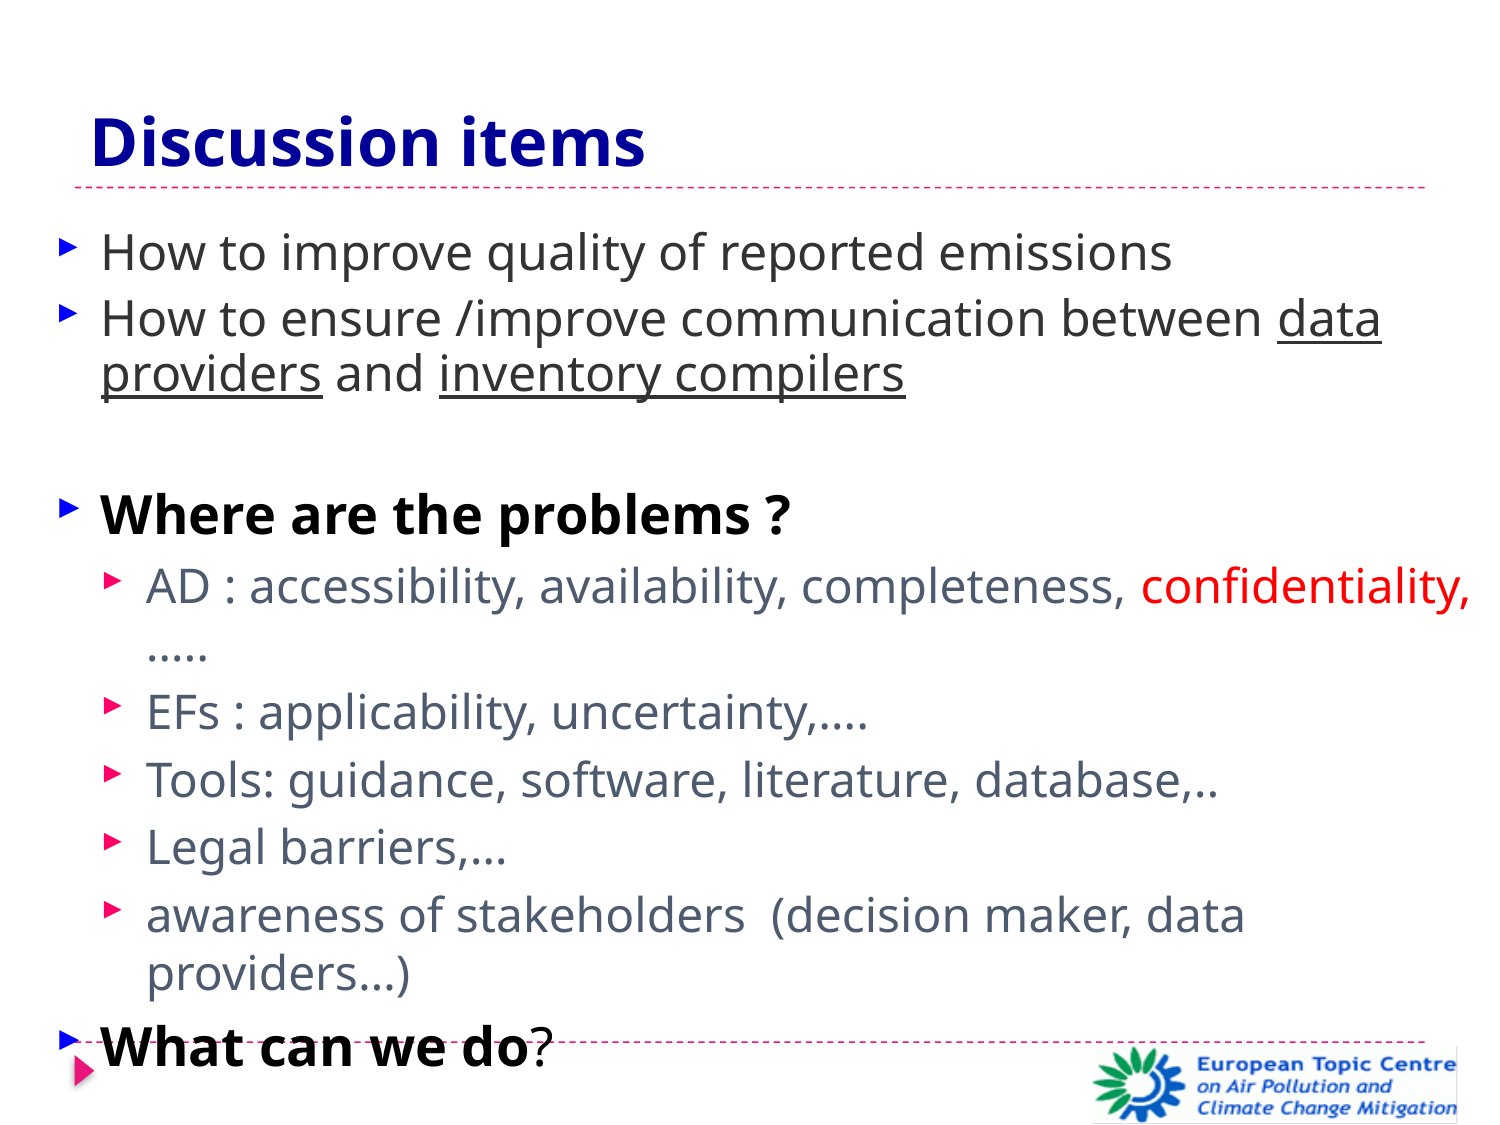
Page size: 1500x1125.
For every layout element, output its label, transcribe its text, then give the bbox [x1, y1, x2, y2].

title Discussion items [75, 24, 1425, 188]
list How to improve quality of reported emissions How to ensure /improve communication between data providers and inventory compilers Where are the problems ? AD : accessibility, availability, completeness, confidentiality, ….. EFs : applicability, uncertainty,…. Tools: guidance, software, literature, database,.. Legal barriers,… awareness of stakeholders (decision maker, data providers…) What can we do? [41, 219, 1500, 1125]
